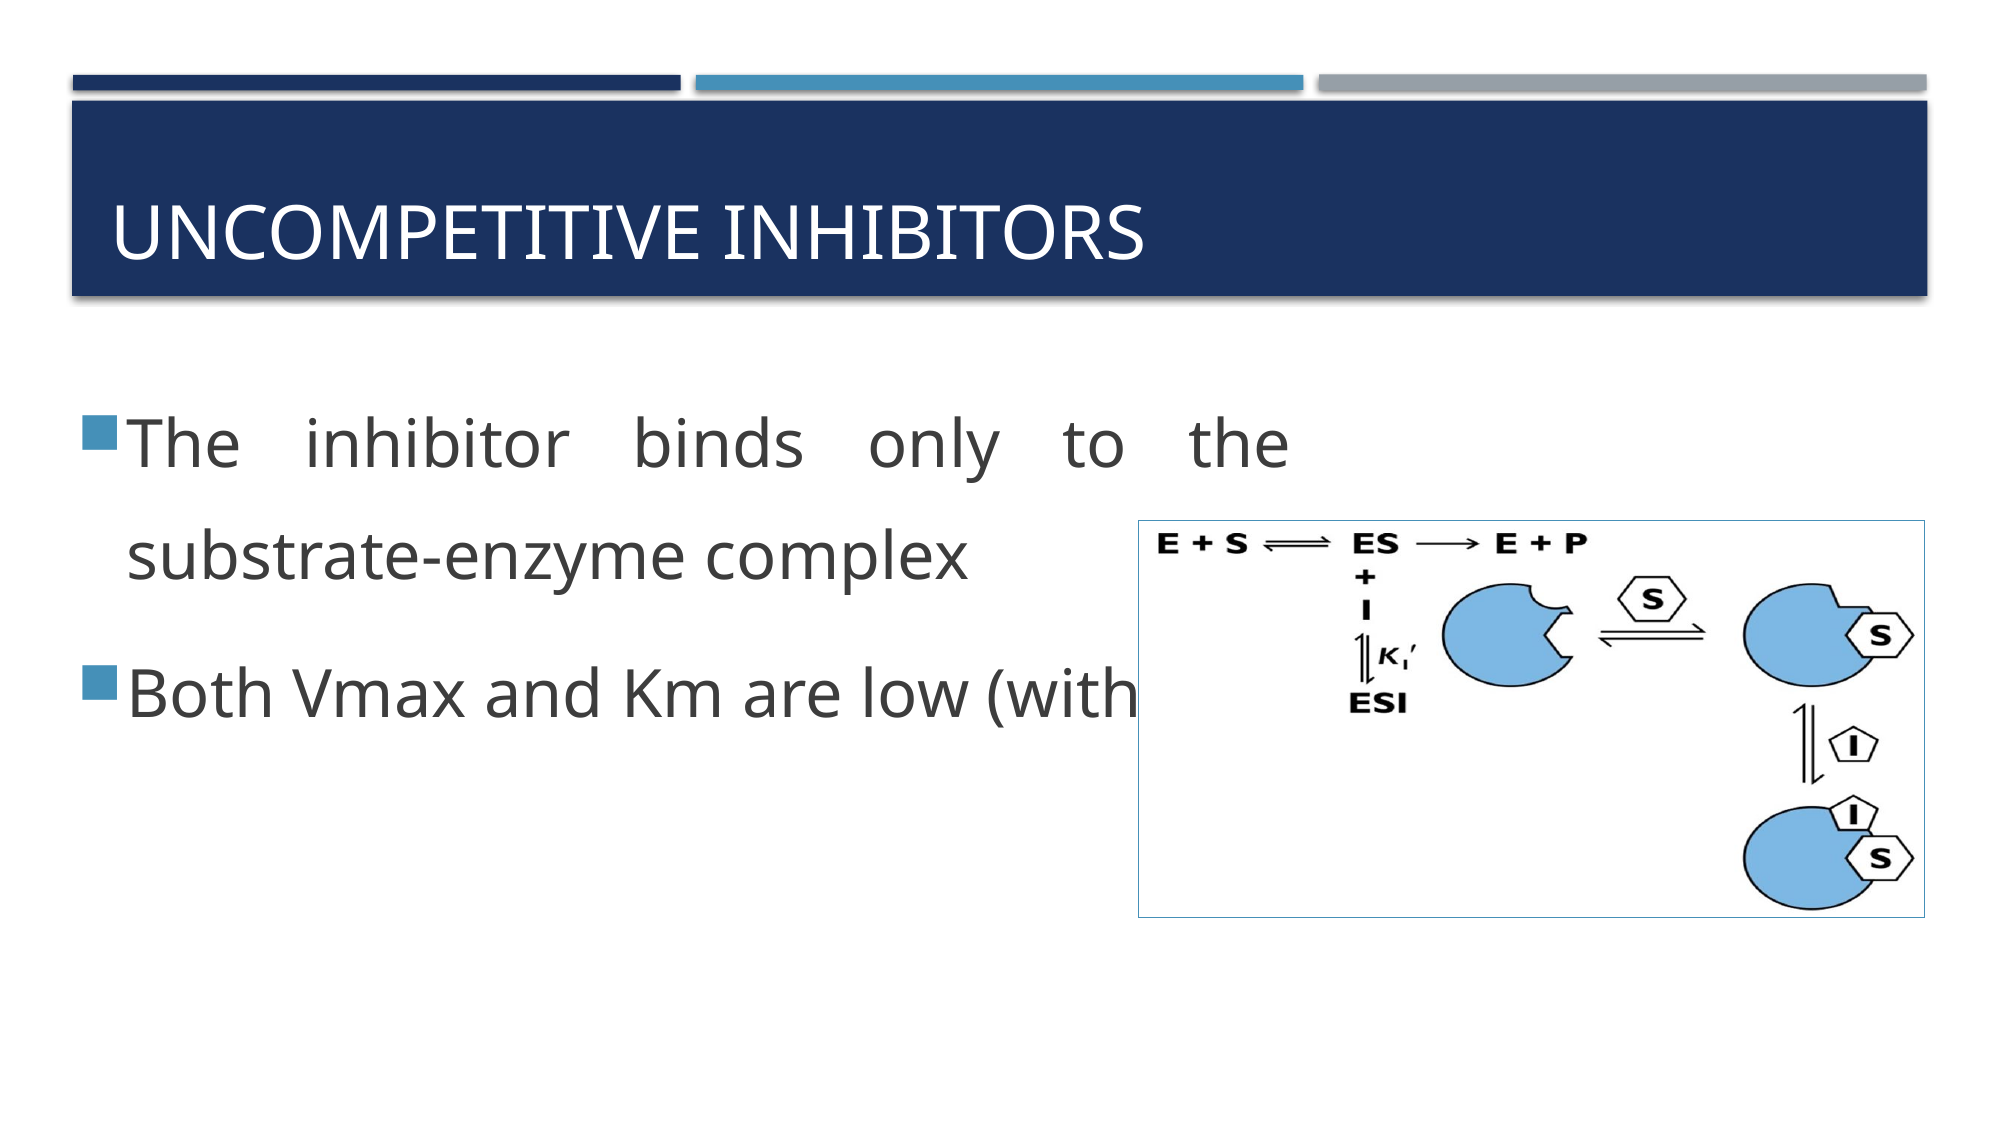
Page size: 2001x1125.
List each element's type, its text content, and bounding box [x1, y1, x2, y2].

text_box UnCompetitive inhibitors [95, 119, 1905, 282]
list The inhibitor binds only to the substrate-enzyme complex Both Vmax and Km are low (with I) [61, 51, 1309, 1050]
picture [1137, 519, 1926, 919]
